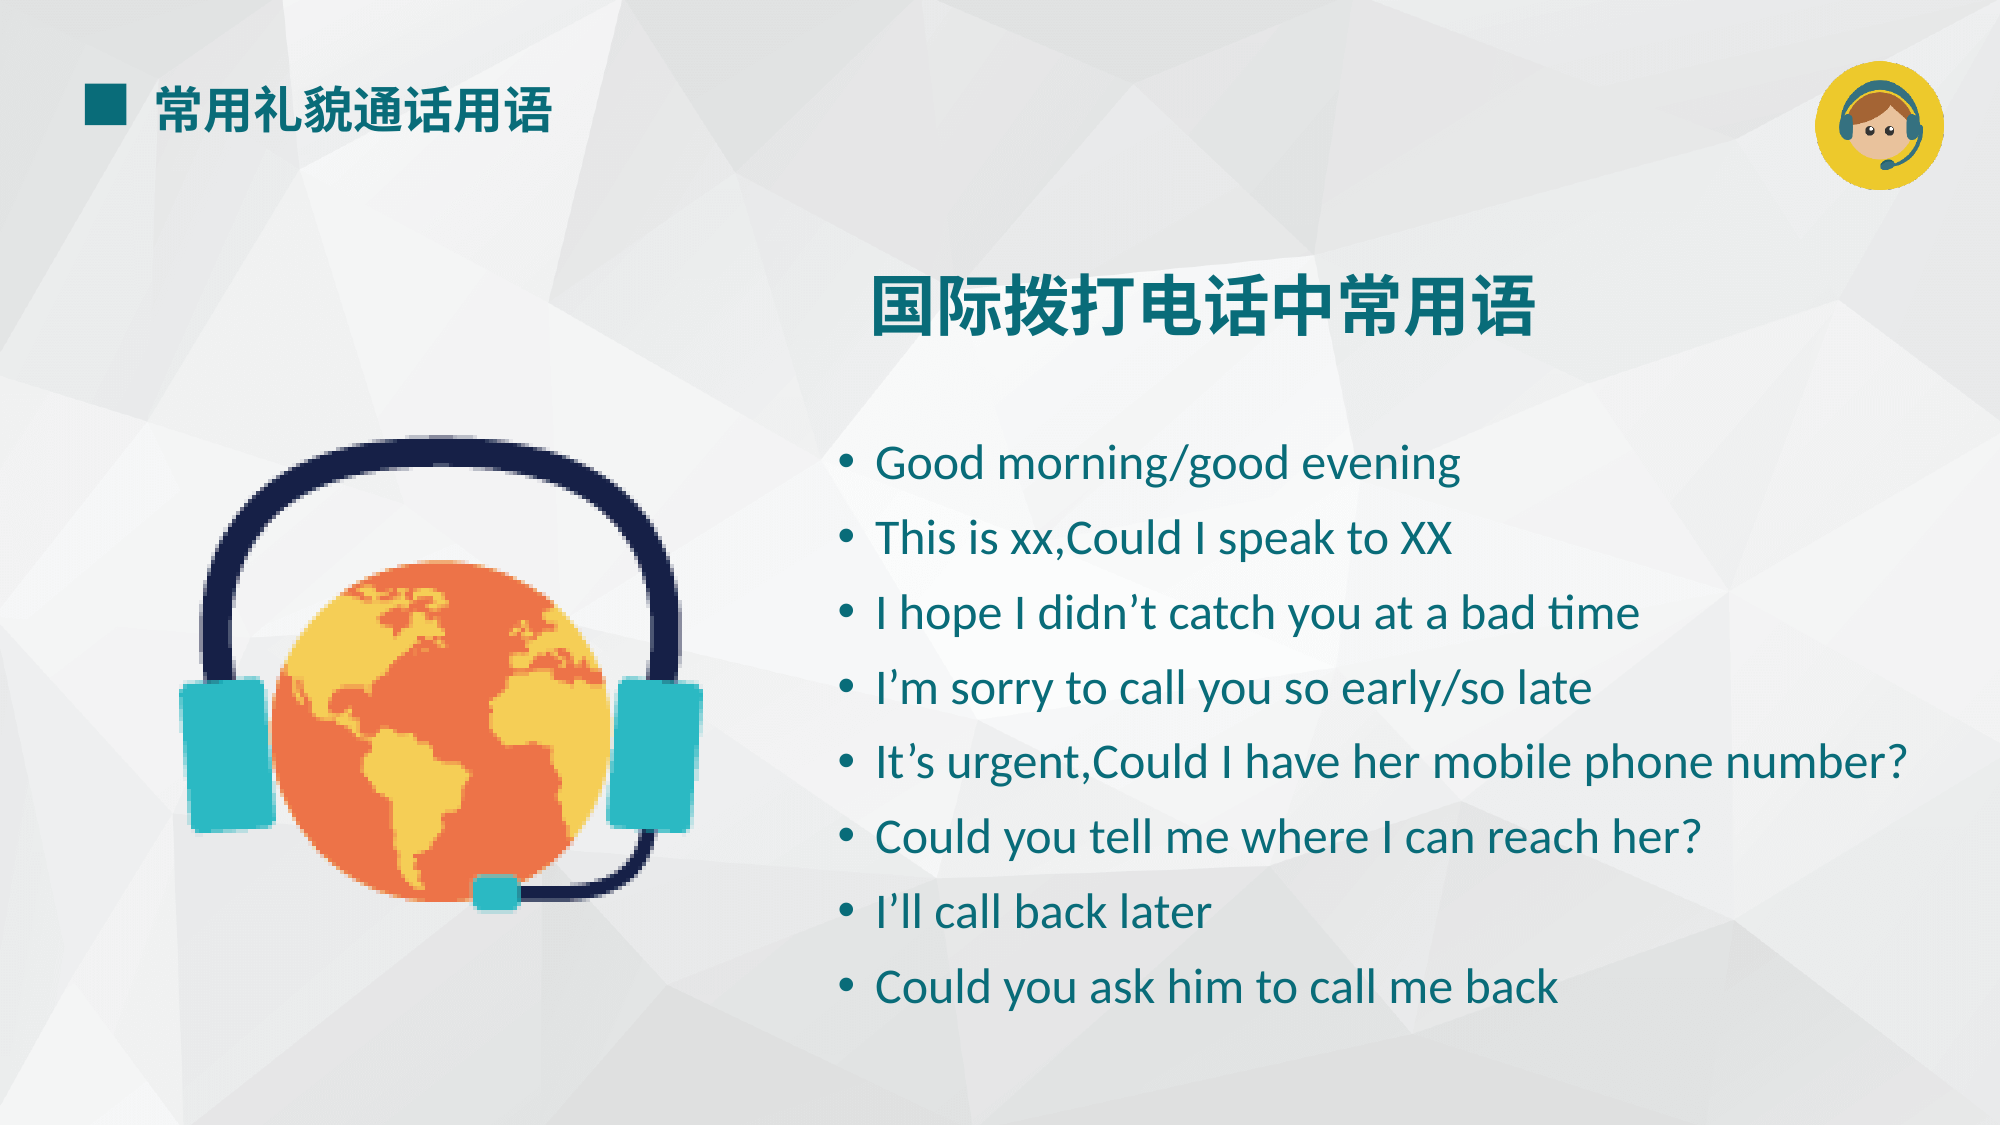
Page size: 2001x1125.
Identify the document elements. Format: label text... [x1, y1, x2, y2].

text_box Good morning/good evening This is xx,Could I speak to XX I hope I didn’t catch you at a bad time I’m sorry to call you so early/so late It’s urgent,Could I have her mobile phone number? Could you tell me where I can reach her? I’ll call back later Could you ask him to call me back [822, 428, 1969, 1054]
text_box [83, 81, 129, 127]
picture [0, 0, 2000, 1125]
text_box 常用礼貌通话用语 [138, 71, 855, 147]
text_box 国际拨打电话中常用语 [854, 245, 1601, 374]
